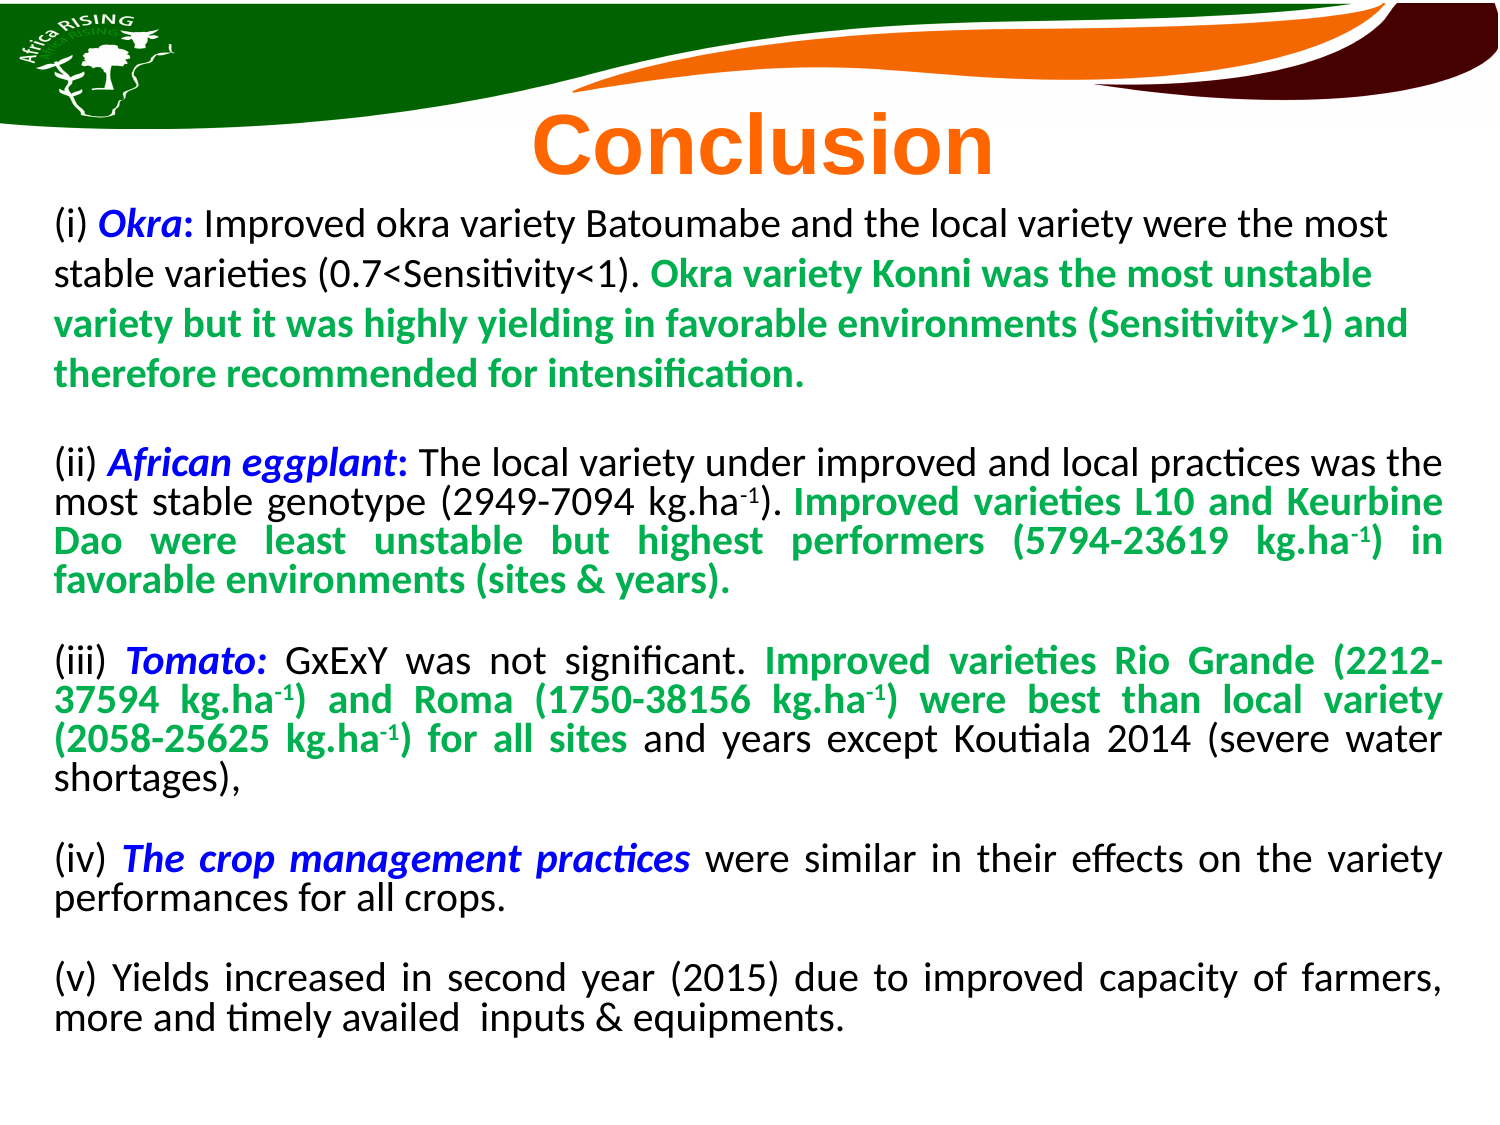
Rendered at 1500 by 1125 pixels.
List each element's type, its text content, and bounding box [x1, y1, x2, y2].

picture [0, 3, 1498, 129]
text_box Conclusion [50, 137, 1478, 193]
text_box (i) Okra: Improved okra variety Batoumabe and the local variety were the most stable varieties (0.7<Sensitivity<1). Okra variety Konni was the most unstable variety but it was highly yielding in favorable environments (Sensitivity>1) and therefore recommended for intensification. (ii) African eggplant: The local variety under improved and local practices was the most stable genotype (2949-7094 kg.ha-1). Improved varieties L10 and Keurbine Dao were least unstable but highest performers (5794-23619 kg.ha-1) in favorable environments (sites & years). (iii) Tomato: GxExY was not significant. Improved varieties Rio Grande (2212-37594 kg.ha-1) and Roma (1750-38156 kg.ha-1) were best than local variety (2058-25625 kg.ha-1) for all sites and years except Koutiala 2014 (severe water shortages), (iv) The crop management practices were similar in their effects on the variety performances for all crops. (v) Yields increased in second year (2015) due to improved capacity of farmers, more and timely availed inputs & equipments. [50, 194, 1447, 1041]
